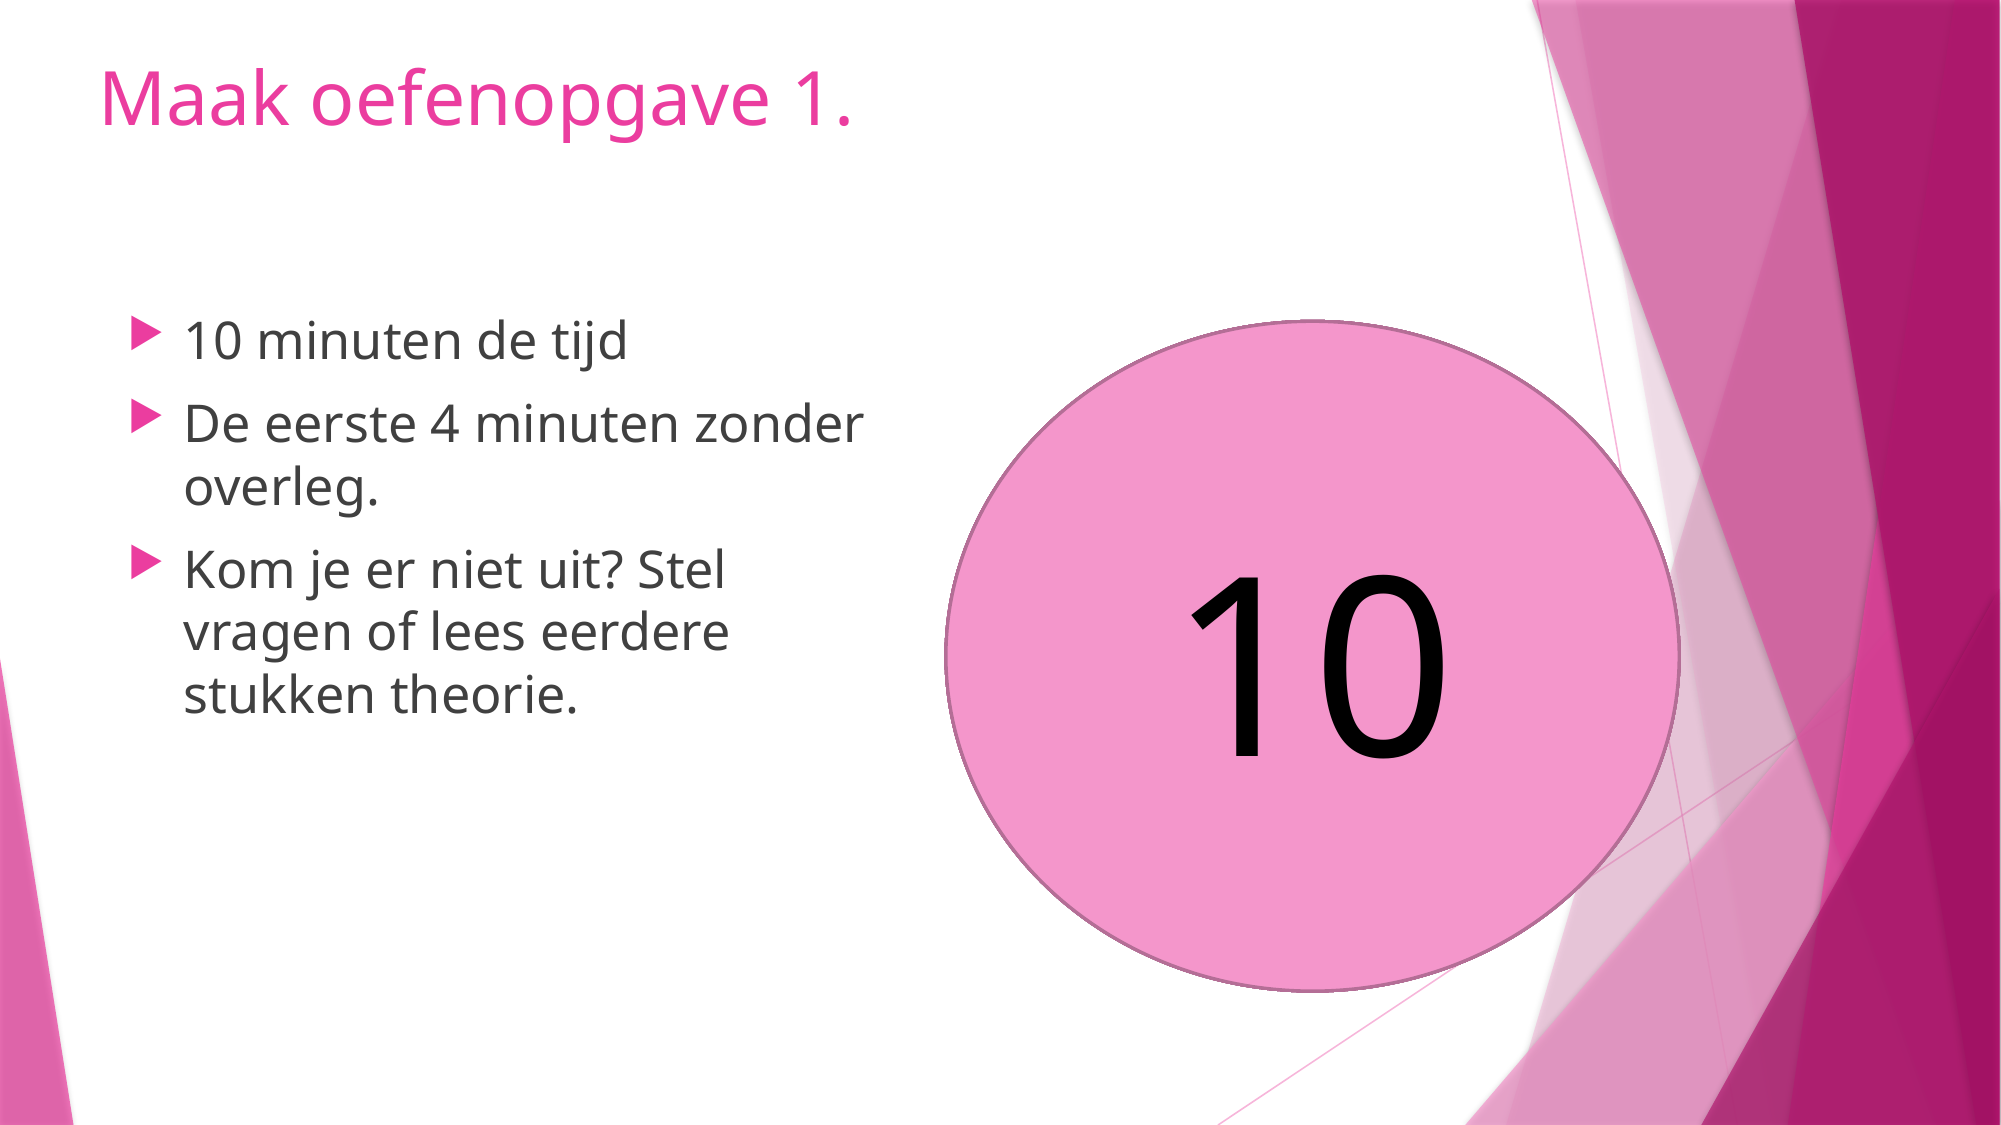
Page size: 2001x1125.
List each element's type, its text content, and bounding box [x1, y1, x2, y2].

text_box 10 [944, 319, 1681, 993]
list 10 minuten de tijd De eerste 4 minuten zonder overleg. Kom je er niet uit? Stel vragen of lees eerdere stukken theorie. [112, 299, 896, 992]
title Maak oefenopgave 1. [83, 42, 1494, 260]
